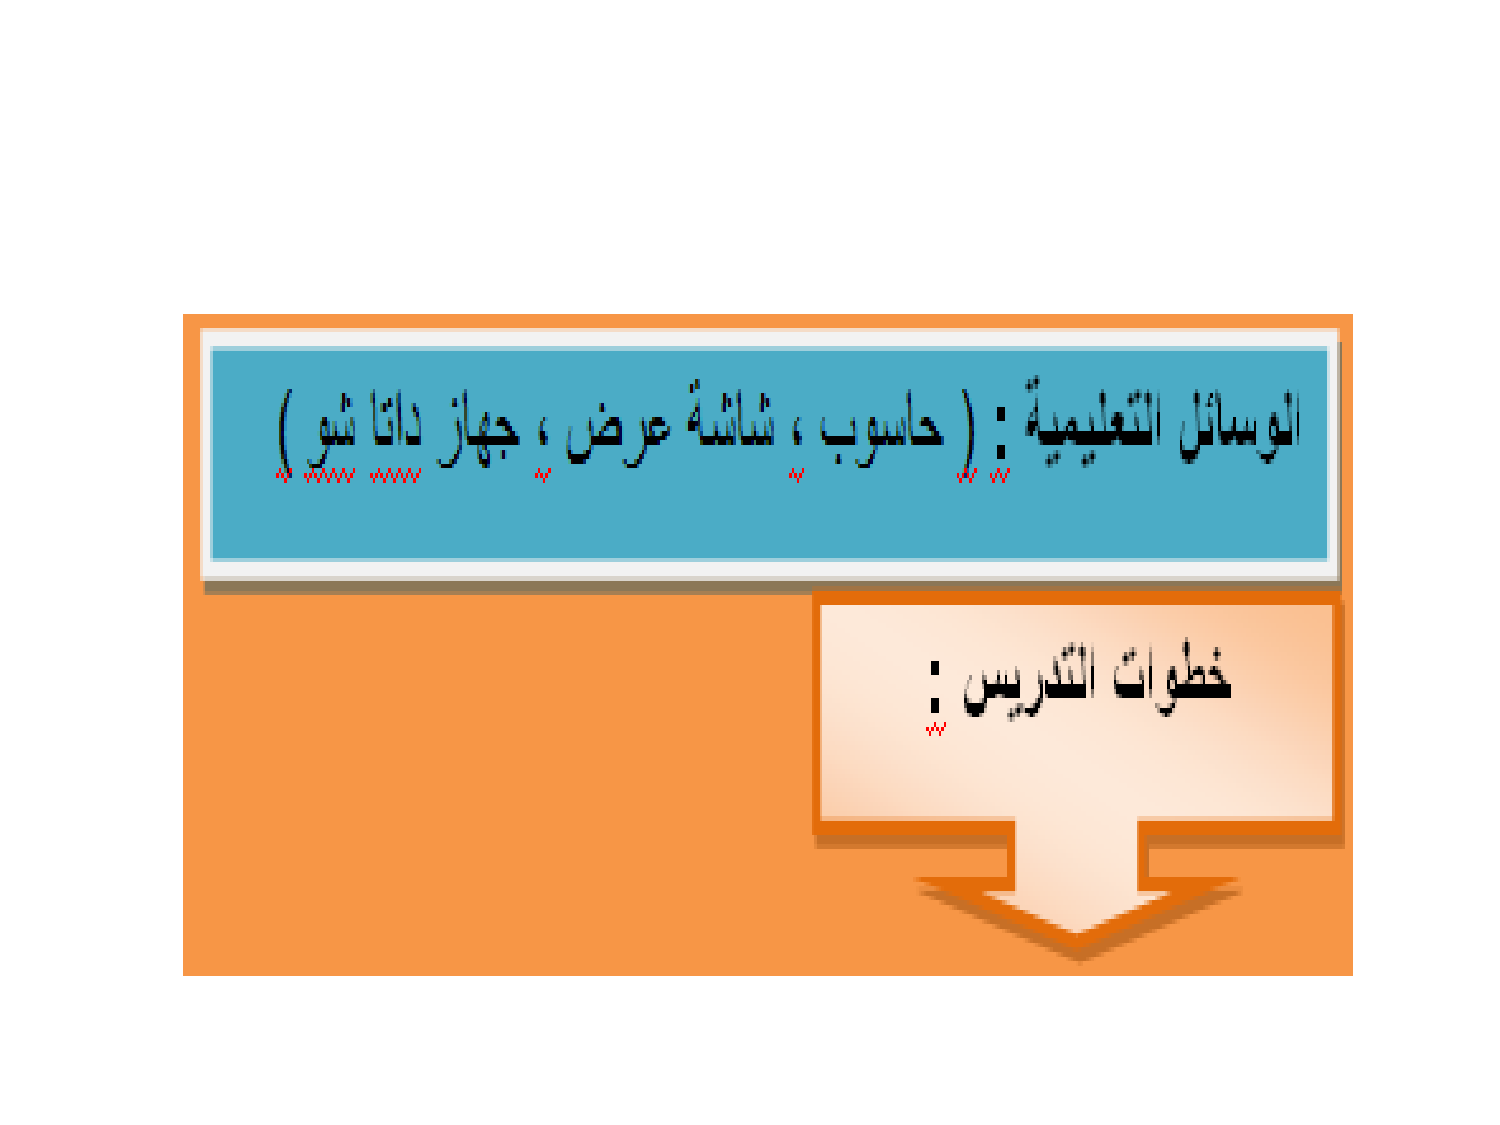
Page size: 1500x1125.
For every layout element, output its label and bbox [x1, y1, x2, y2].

list [182, 314, 1353, 977]
